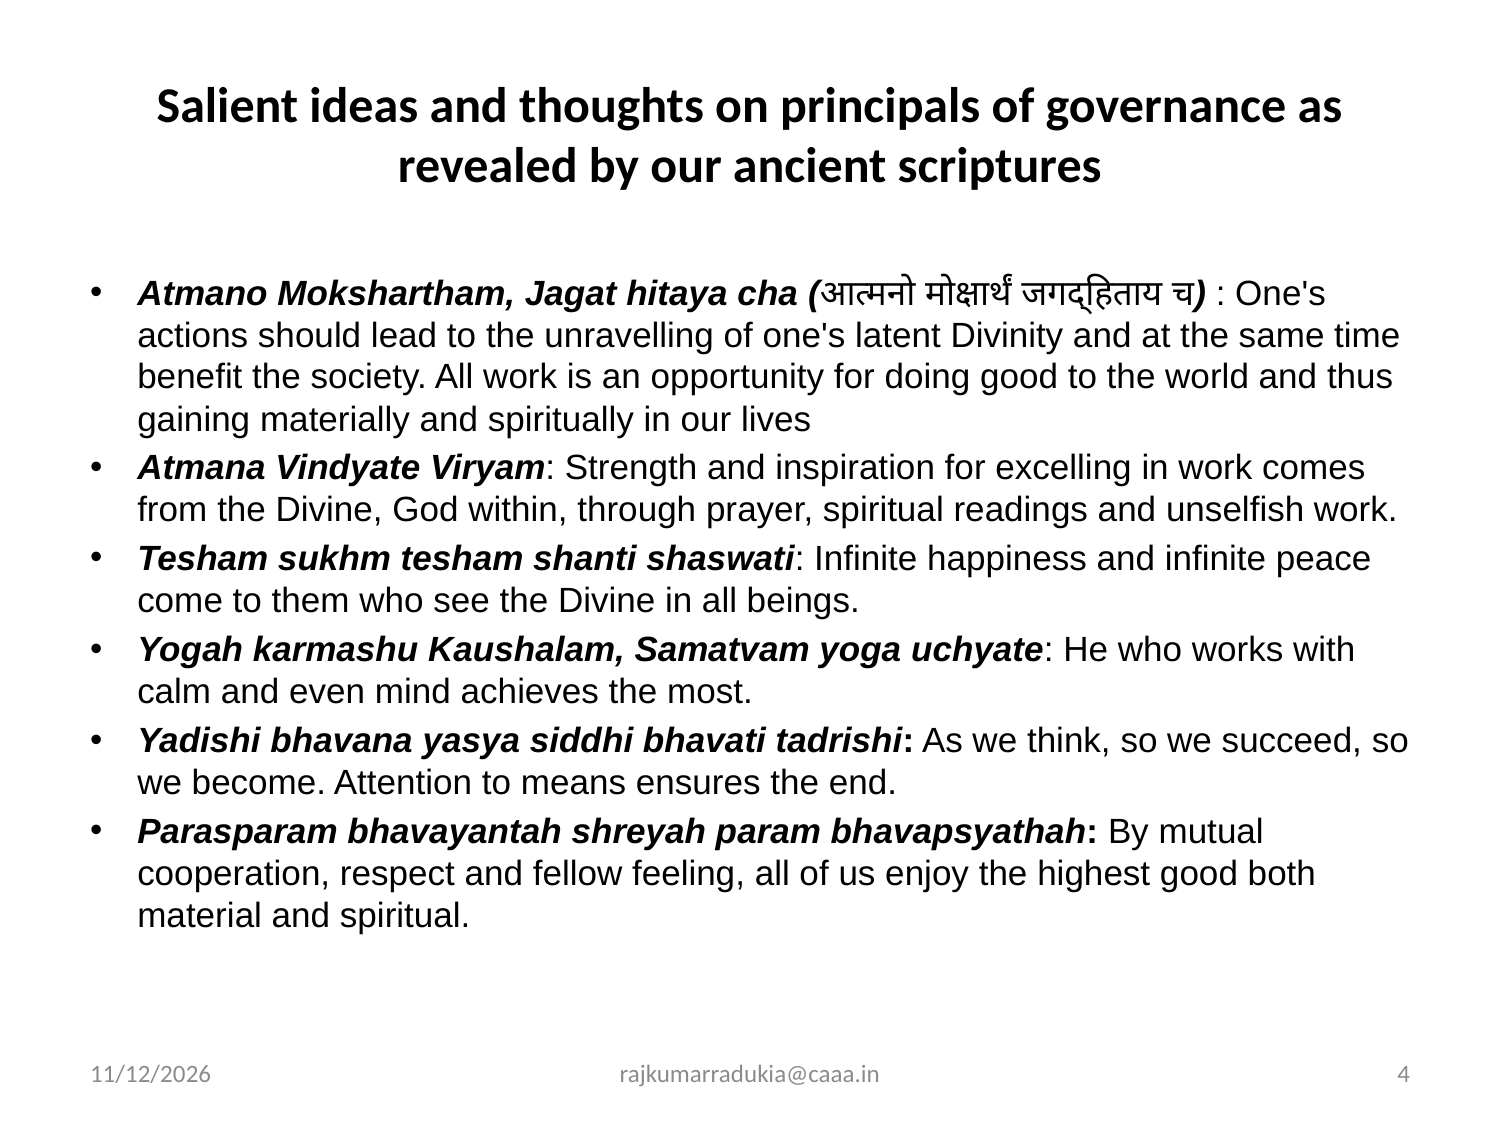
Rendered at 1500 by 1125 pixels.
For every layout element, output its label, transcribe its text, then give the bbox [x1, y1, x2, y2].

list Atmano Mokshartham, Jagat hitaya cha (आत्मनो मोक्षार्थं जगद्हिताय च) : One's actions should lead to the unravelling of one's latent Divinity and at the same time benefit the society. All work is an opportunity for doing good to the world and thus gaining materially and spiritually in our lives Atmana Vindyate Viryam: Strength and inspiration for excelling in work comes from the Divine, God within, through prayer, spiritual readings and unselfish work. Tesham sukhm tesham shanti shaswati: Infinite happiness and infinite peace come to them who see the Divine in all beings. Yogah karmashu Kaushalam, Samatvam yoga uchyate: He who works with calm and even mind achieves the most. Yadishi bhavana yasya siddhi bhavati tadrishi: As we think, so we succeed, so we become. Attention to means ensures the end. Parasparam bhavayantah shreyah param bhavapsyathah: By mutual cooperation, respect and fellow feeling, all of us enjoy the highest good both material and spiritual. [75, 262, 1425, 1005]
footer rajkumarradukia@caaa.in [512, 1042, 988, 1103]
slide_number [75, 1042, 425, 1103]
slide_number 4 [1074, 1042, 1425, 1103]
title Salient ideas and thoughts on principals of governance as revealed by our ancient scriptures [75, 45, 1425, 220]
